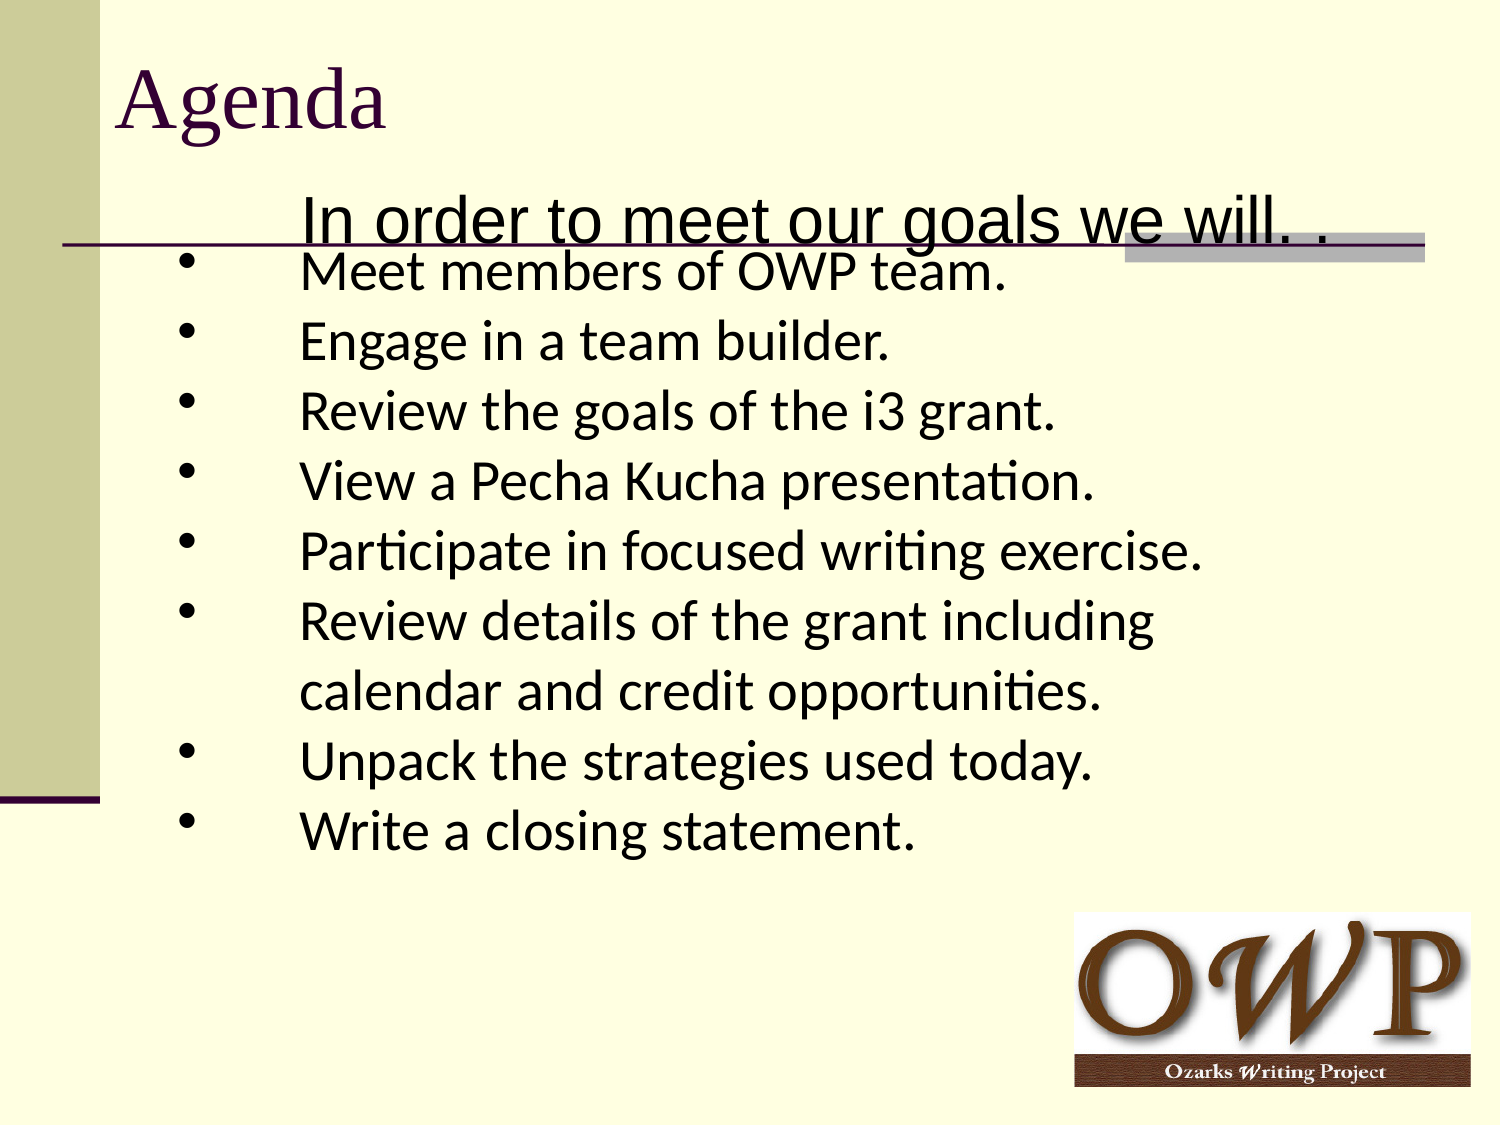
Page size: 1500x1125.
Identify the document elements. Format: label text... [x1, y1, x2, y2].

picture [1074, 912, 1471, 1087]
title Agenda [99, 0, 1451, 188]
text_box In order to meet our goals we will. . [275, 124, 1350, 265]
text_box Meet members of OWP team. Engage in a team builder. Review the goals of the i3 grant. View a Pecha Kucha presentation. Participate in focused writing exercise. Review details of the grant including calendar and credit opportunities. Unpack the strategies used today. Write a closing statement. [162, 149, 1273, 1125]
